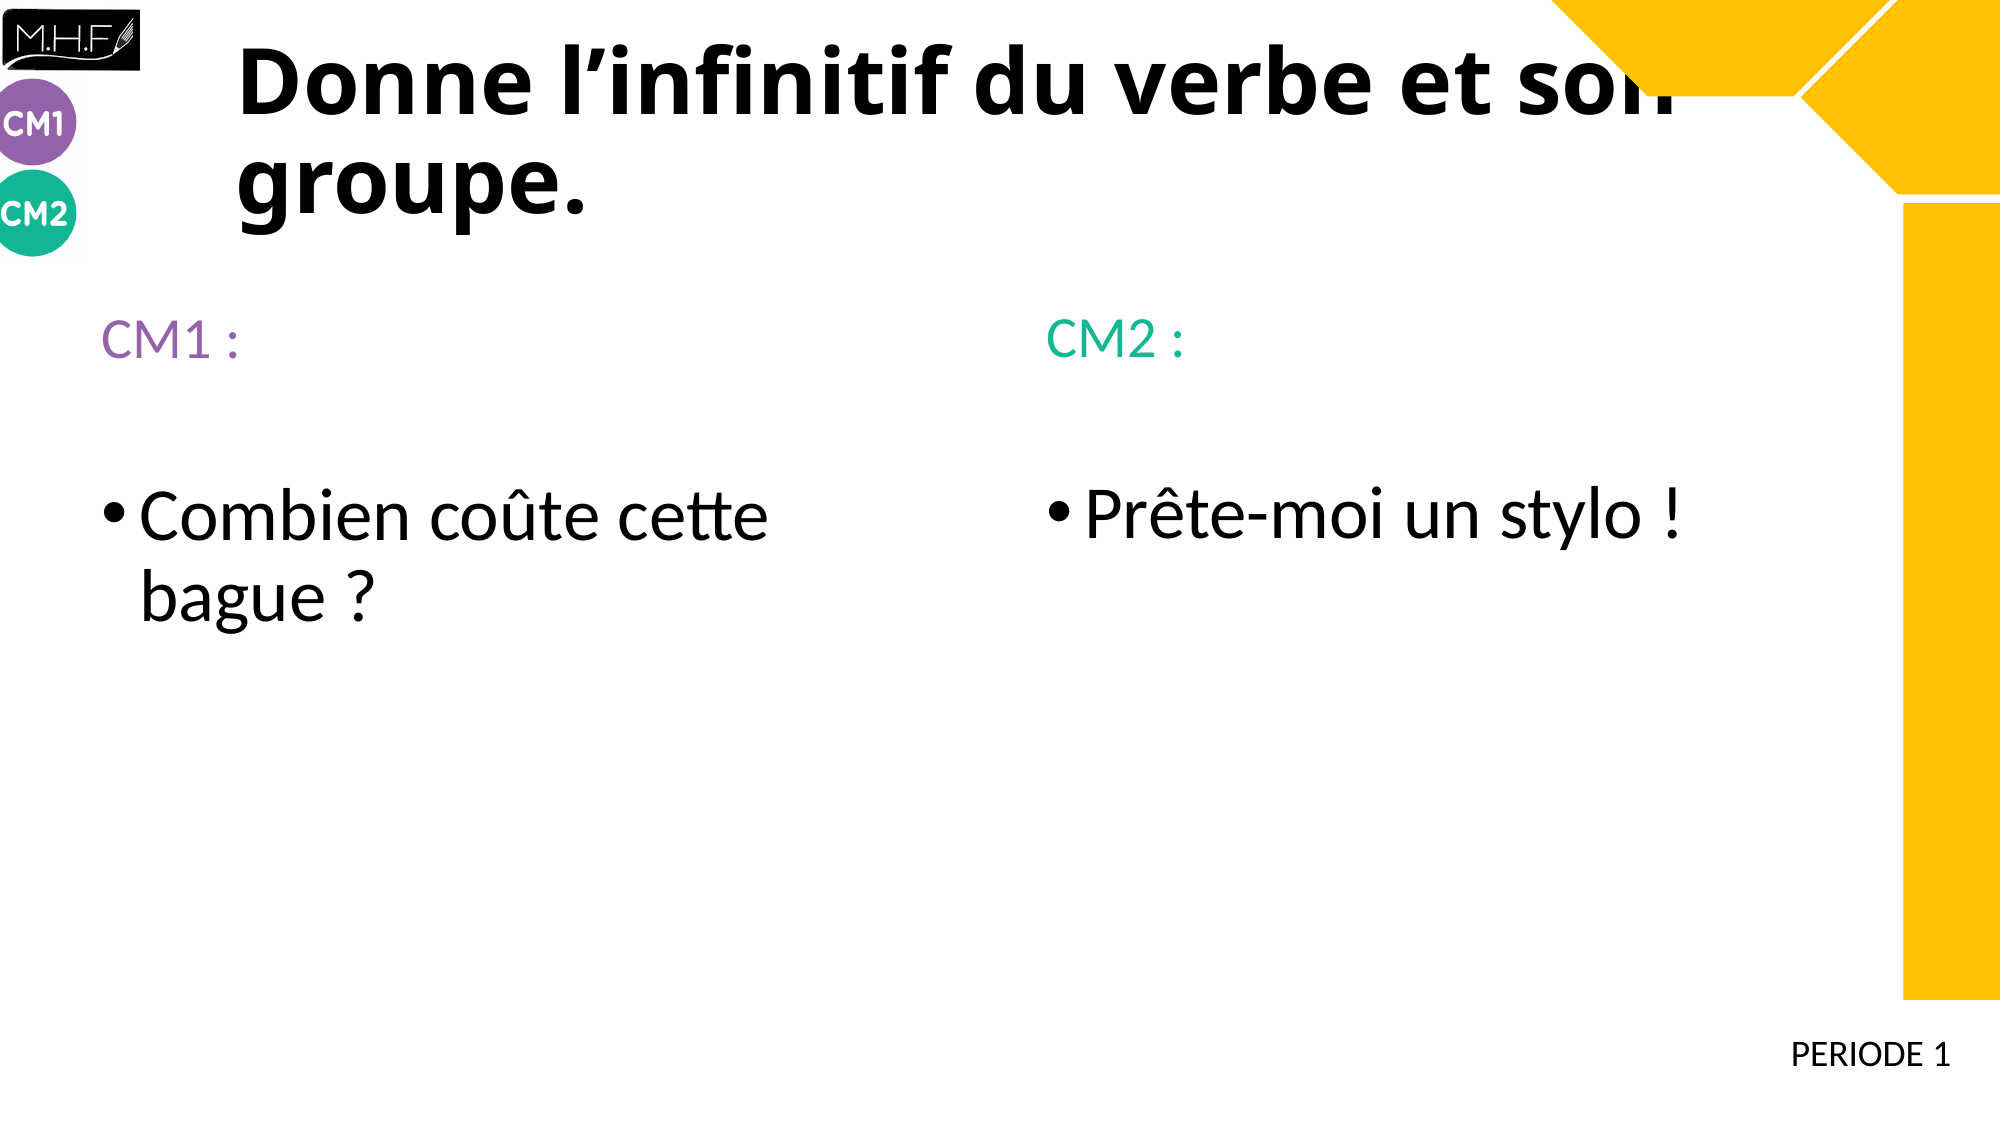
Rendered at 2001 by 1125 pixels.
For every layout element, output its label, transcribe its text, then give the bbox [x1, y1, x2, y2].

text_box [1902, 202, 2000, 1001]
title Donne l’infinitif du verbe et son groupe. [220, 25, 1767, 244]
text_box [1549, 0, 1892, 98]
list CM1 : Combien coûte cette bague ? [86, 300, 897, 1015]
text_box [1799, 0, 2000, 196]
picture [0, 7, 140, 259]
text_box PERIODE 1 [1362, 1021, 1967, 1125]
text_box CM2 : Prête-moi un stylo ! [1031, 299, 1853, 1014]
